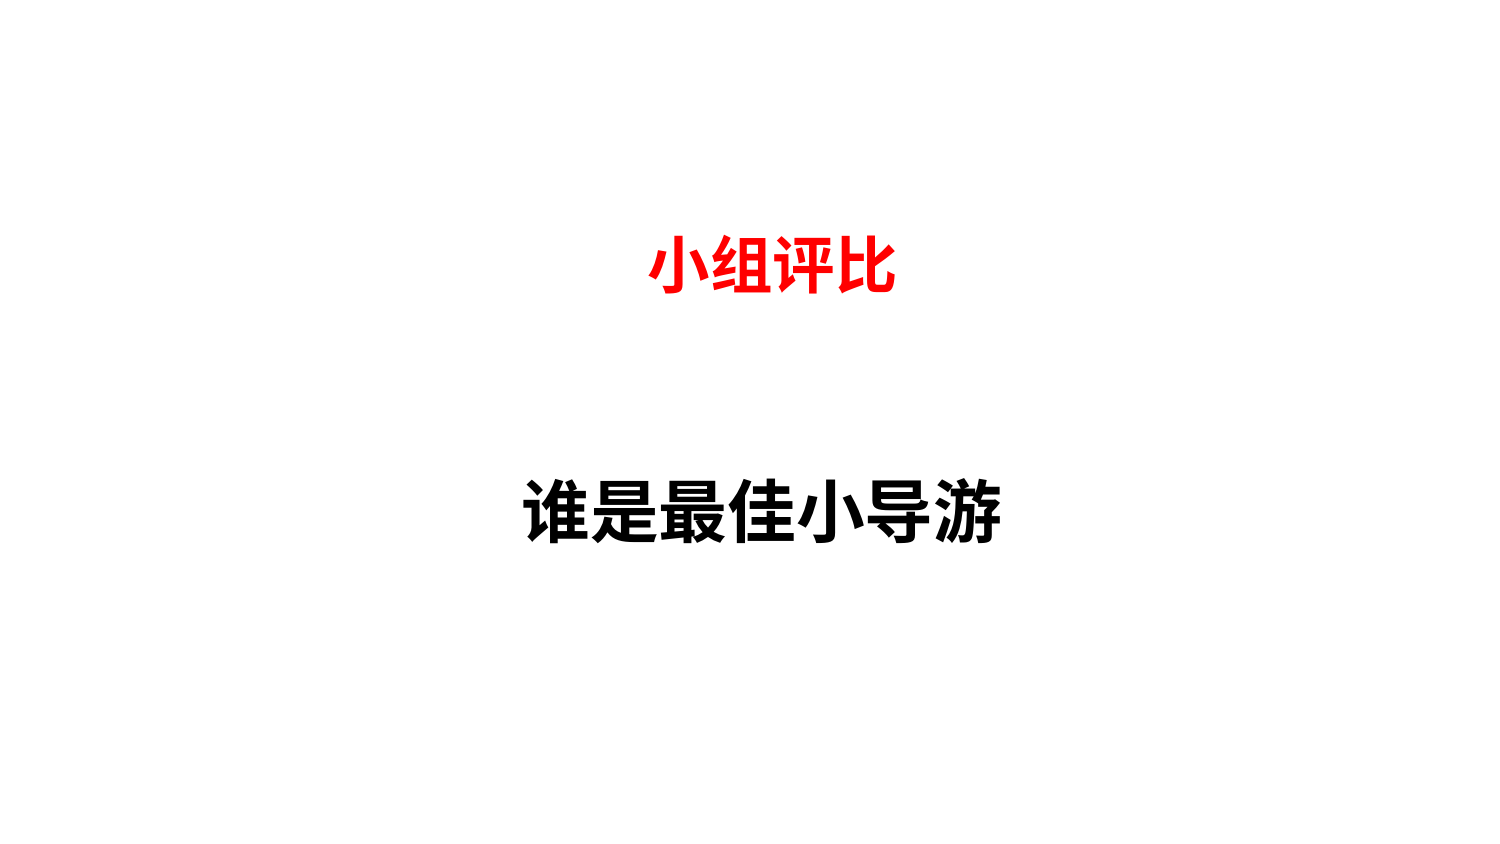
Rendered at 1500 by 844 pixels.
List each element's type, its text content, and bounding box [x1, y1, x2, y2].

text_box 谁是最佳小导游 [509, 463, 1077, 557]
text_box 小组评比 [636, 220, 1121, 307]
